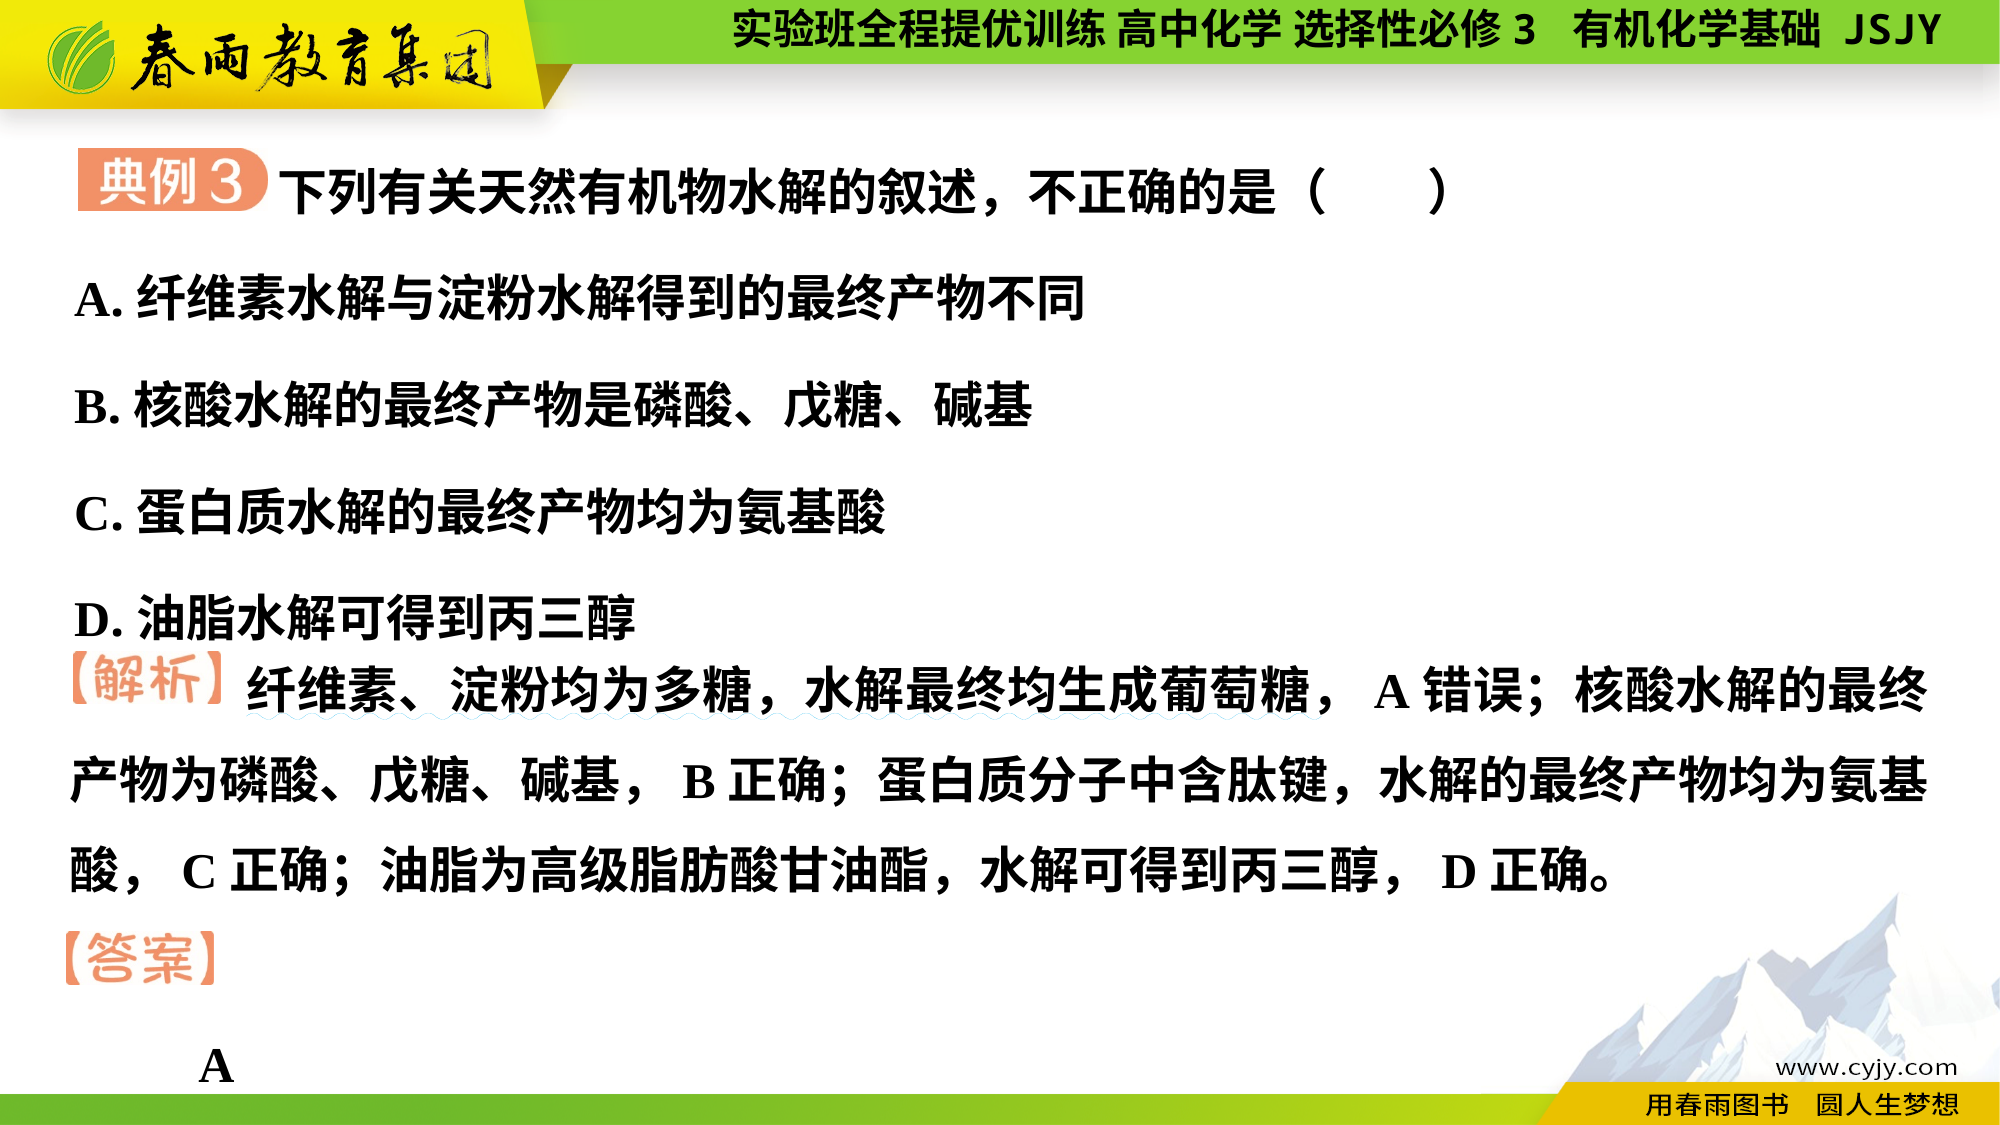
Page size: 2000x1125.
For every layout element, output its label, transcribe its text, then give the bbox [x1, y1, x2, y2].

text_box 纤维素、淀粉均为多糖，水解最终均生成葡萄糖，A错误；核酸水解的最终产物为磷酸、戊糖、碱基，B正确；蛋白质分子中含肽键，水解的最终产物均为氨基酸，C正确；油脂为高级脂肪酸甘油酯，水解可得到丙三醇，D正确。 [54, 621, 1944, 907]
picture [0, 0, 2000, 1125]
list 下列有关天然有机物水解的叙述，不正确的是（ ） A.纤维素水解与淀粉水解得到的最终产物不同 B.核酸水解的最终产物是磷酸、戊糖、碱基 C.蛋白质水解的最终产物均为氨基酸 D.油脂水解可得到丙三醇 [59, 122, 1944, 621]
text_box A [183, 905, 300, 1010]
